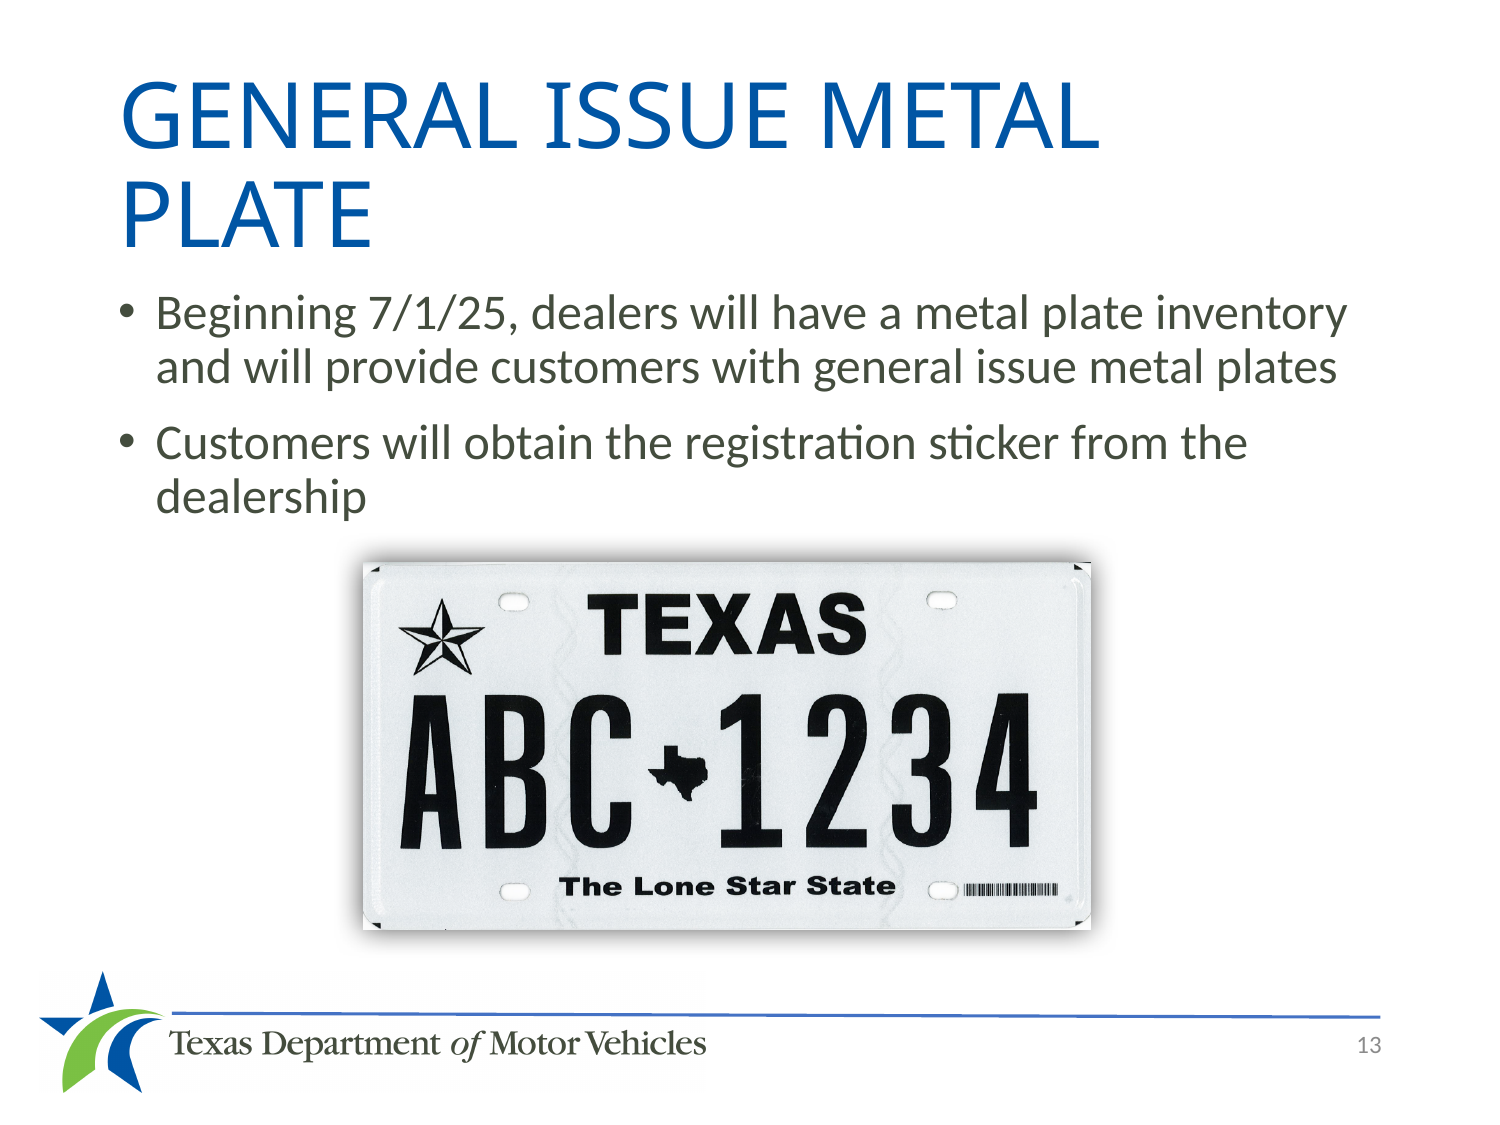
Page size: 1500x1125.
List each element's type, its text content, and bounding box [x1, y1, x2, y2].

picture [363, 562, 1091, 930]
picture [39, 971, 706, 1093]
list Beginning 7/1/25, dealers will have a metal plate inventory and will provide customers with general issue metal plates Customers will obtain the registration sticker from the dealership [103, 278, 1397, 993]
title General Issue Metal Plate [103, 59, 1397, 278]
slide_number 13 [1059, 1013, 1397, 1074]
